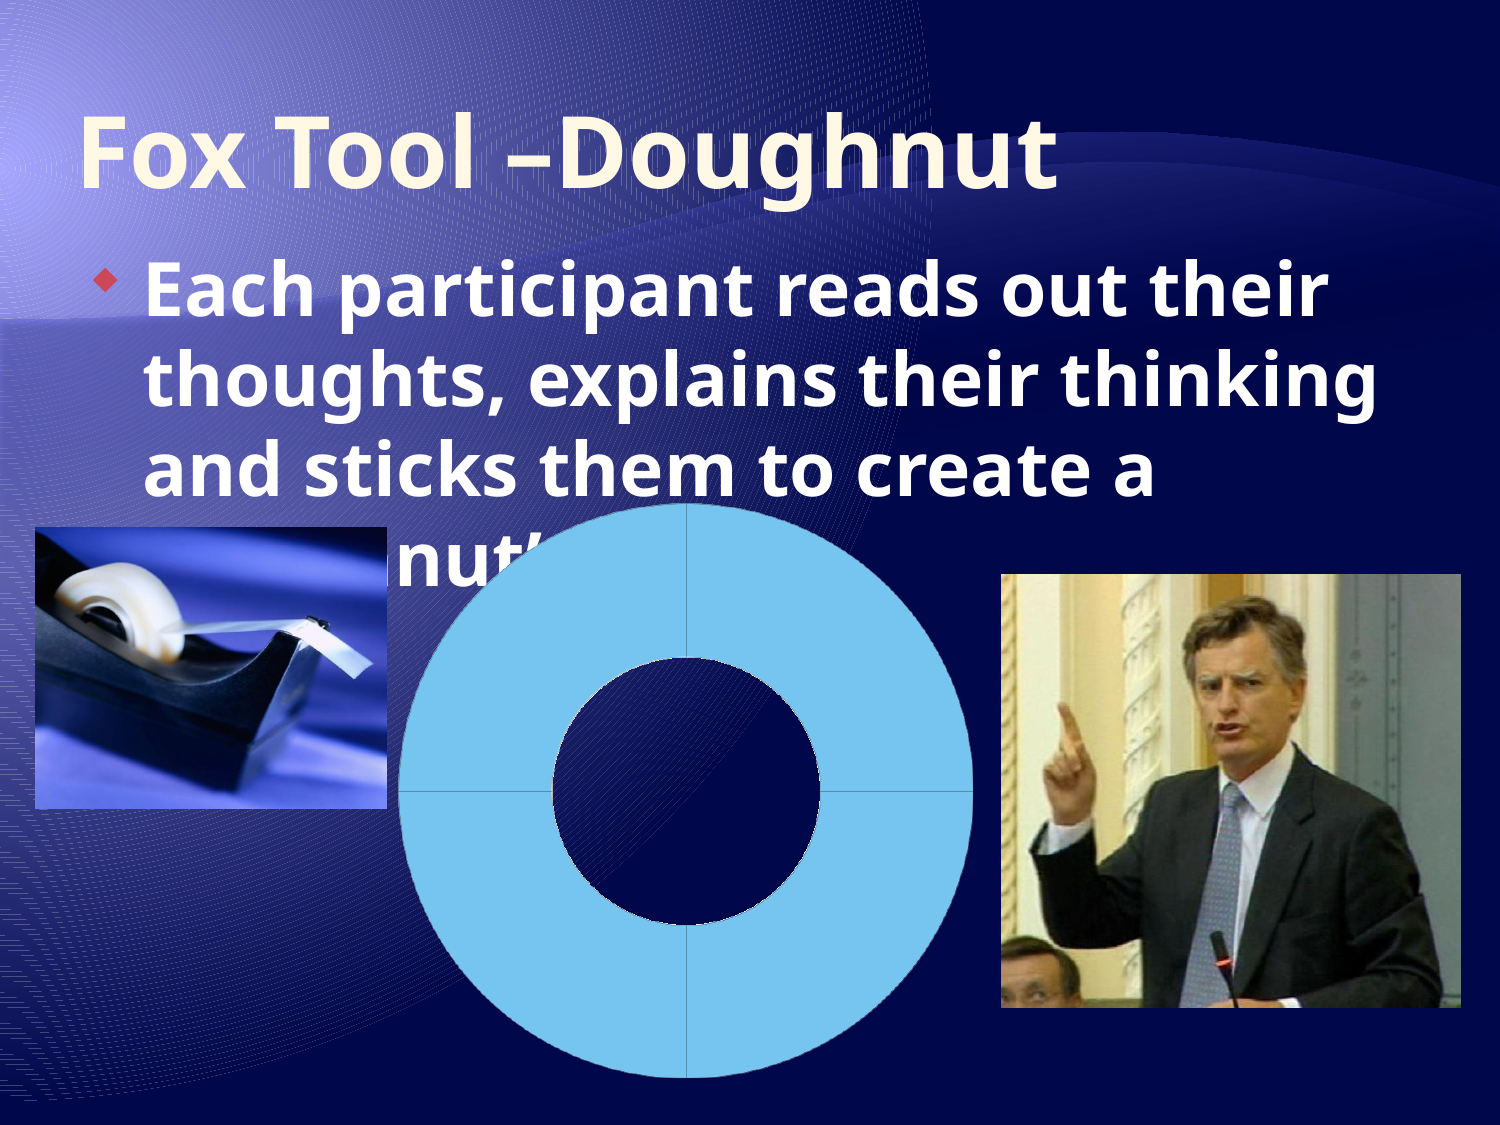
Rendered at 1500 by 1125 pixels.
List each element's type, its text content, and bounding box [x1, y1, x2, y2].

picture [398, 503, 973, 1079]
list Each participant reads out their thoughts, explains their thinking and sticks them to create a ‘doughnut’. [75, 234, 1425, 1033]
picture [1000, 573, 1462, 1008]
picture [34, 527, 387, 809]
title Fox Tool –Doughnut [75, 87, 1425, 234]
